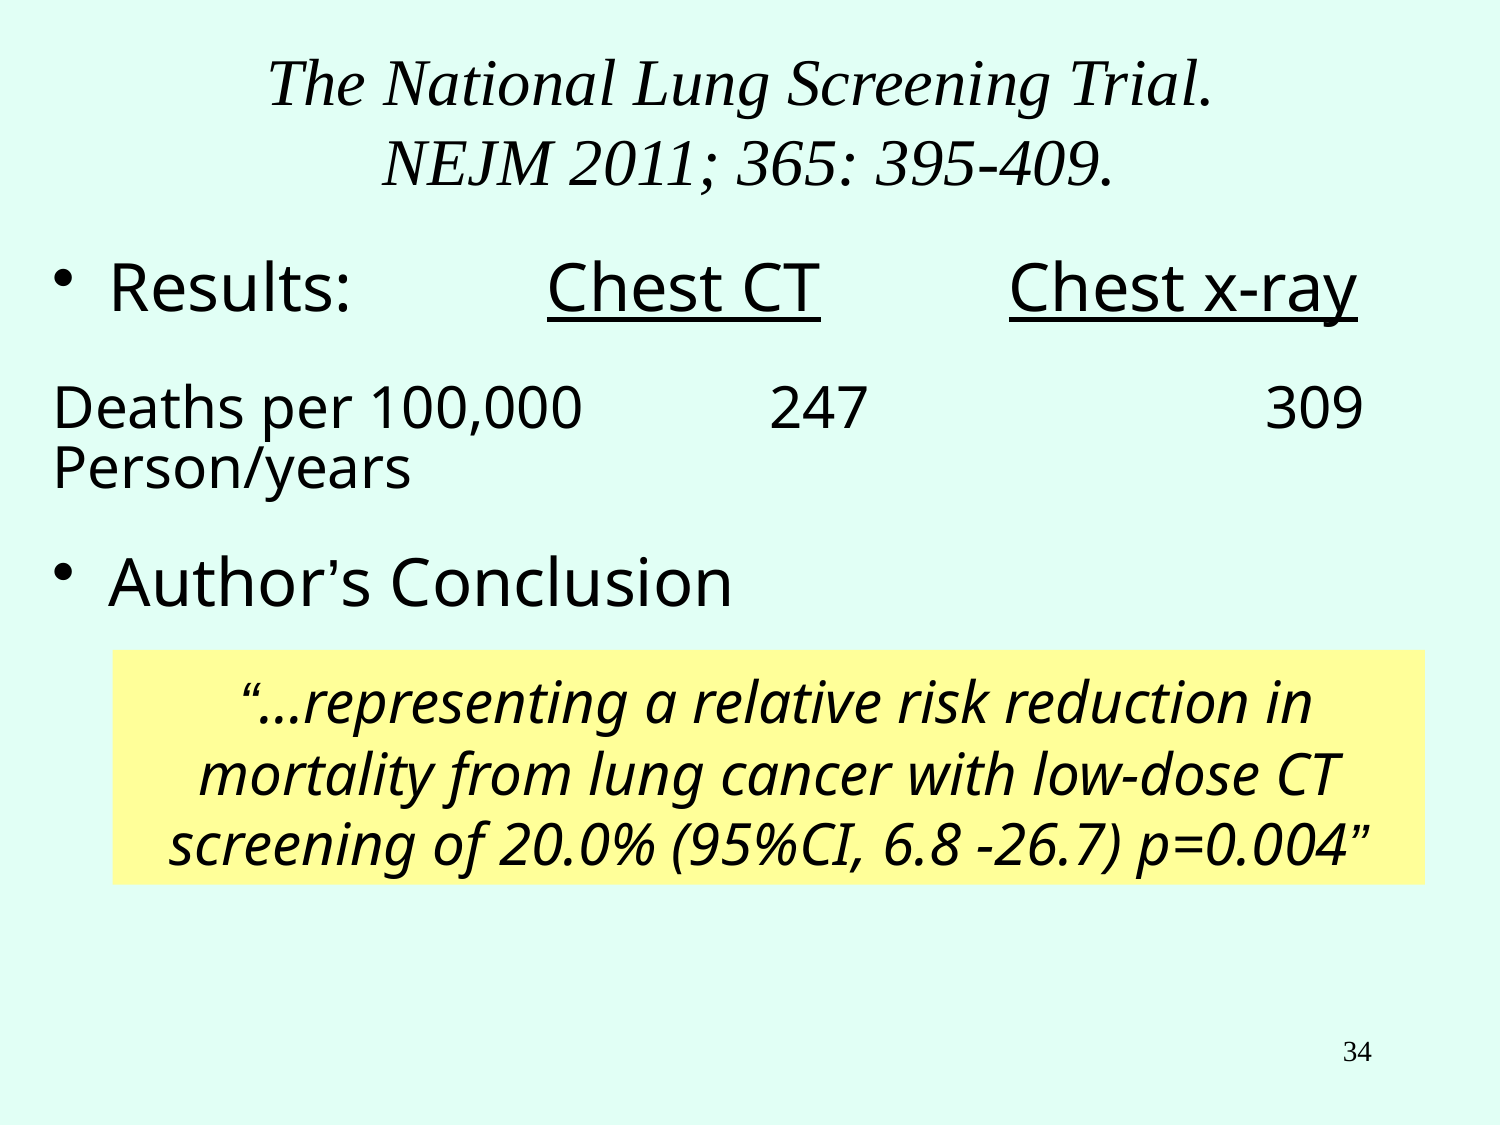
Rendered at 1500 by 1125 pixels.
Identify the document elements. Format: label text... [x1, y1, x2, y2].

slide_number 34 [1074, 1025, 1388, 1100]
text_box “…representing a relative risk reduction in mortality from lung cancer with low-dose CT screening of 20.0% (95%CI, 6.8 -26.7) p=0.004” [112, 649, 1425, 885]
list Results: Chest CT Chest x-ray Deaths per 100,000 247 309 Person/years Author’s Conclusion [37, 237, 1463, 925]
title The National Lung Screening Trial. NEJM 2011; 365: 395-409. [112, 24, 1388, 213]
